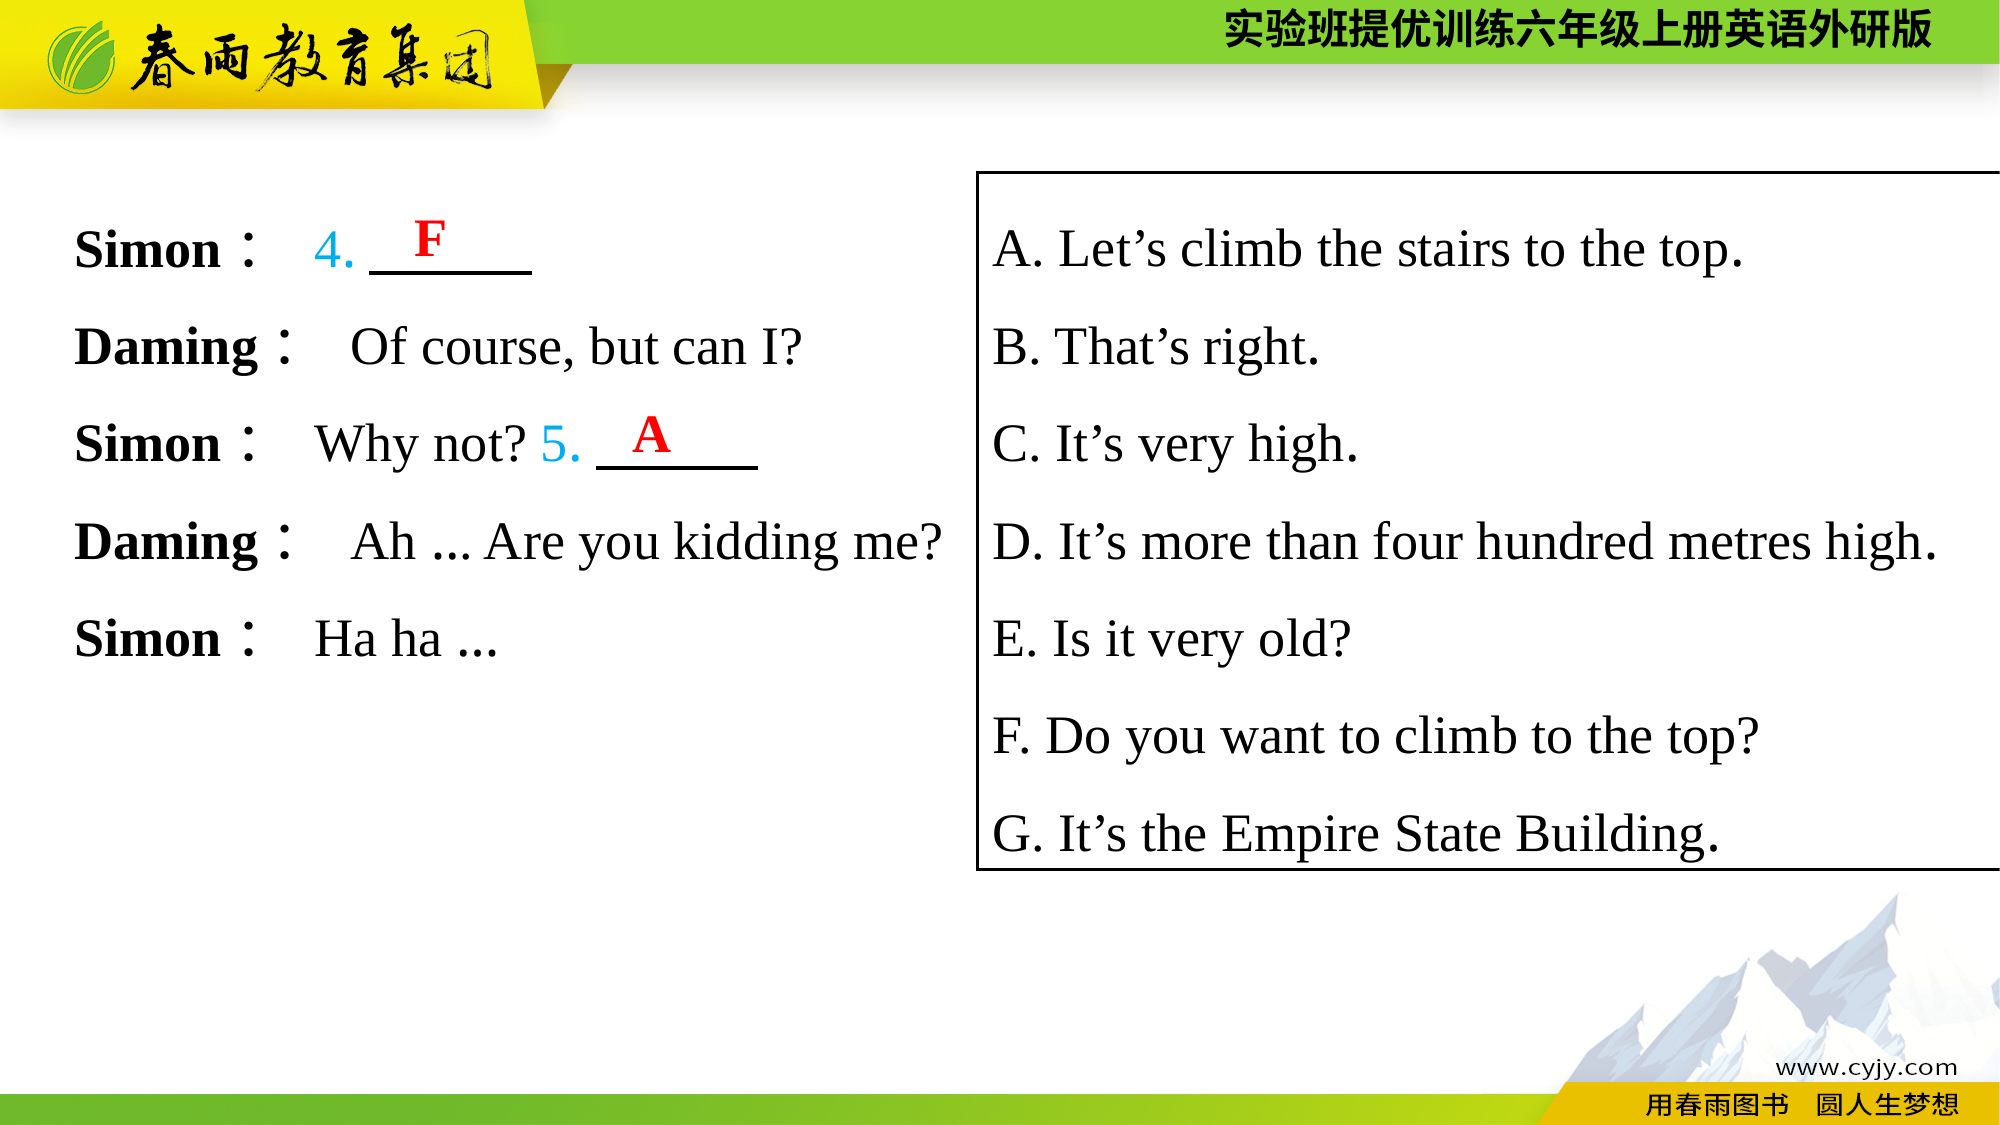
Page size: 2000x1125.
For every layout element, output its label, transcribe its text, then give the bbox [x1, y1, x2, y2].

list Simon： 4. 。 Daming： Of course, but can I? Simon： Why not? 5. 。 Daming： Ah ... Are you kidding me? Simon： Ha ha ... [59, 172, 977, 668]
text_box F [399, 194, 475, 275]
picture [0, 0, 2000, 1125]
text_box A [617, 390, 693, 471]
text_box A. Let’s climb the stairs to the top. B. That’s right. C. It’s very high. D. It’s more than four hundred metres high. E. Is it very old? F. Do you want to climb to the top? G. It’s the Empire State Building. [977, 172, 2000, 870]
